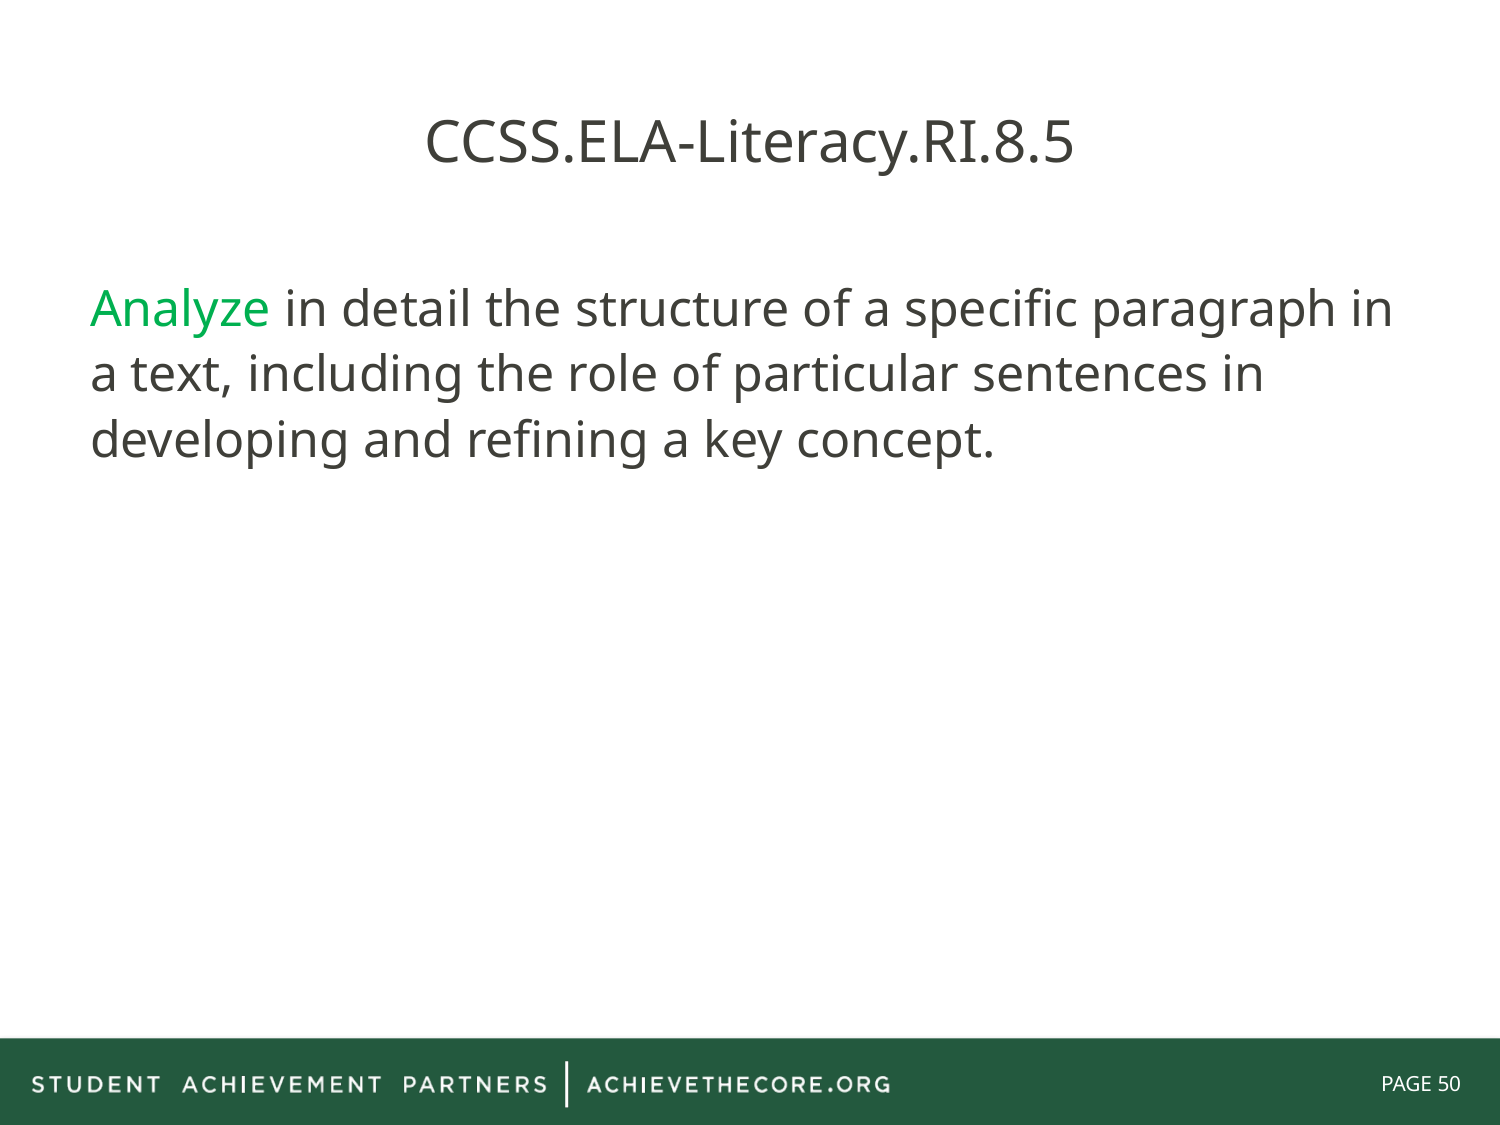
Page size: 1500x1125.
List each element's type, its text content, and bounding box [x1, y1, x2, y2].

title CCSS.ELA-Literacy.RI.8.5 [75, 45, 1425, 233]
list Analyze in detail the structure of a specific paragraph in a text, including the role of particular sentences in developing and refining a key concept. [75, 262, 1425, 1005]
